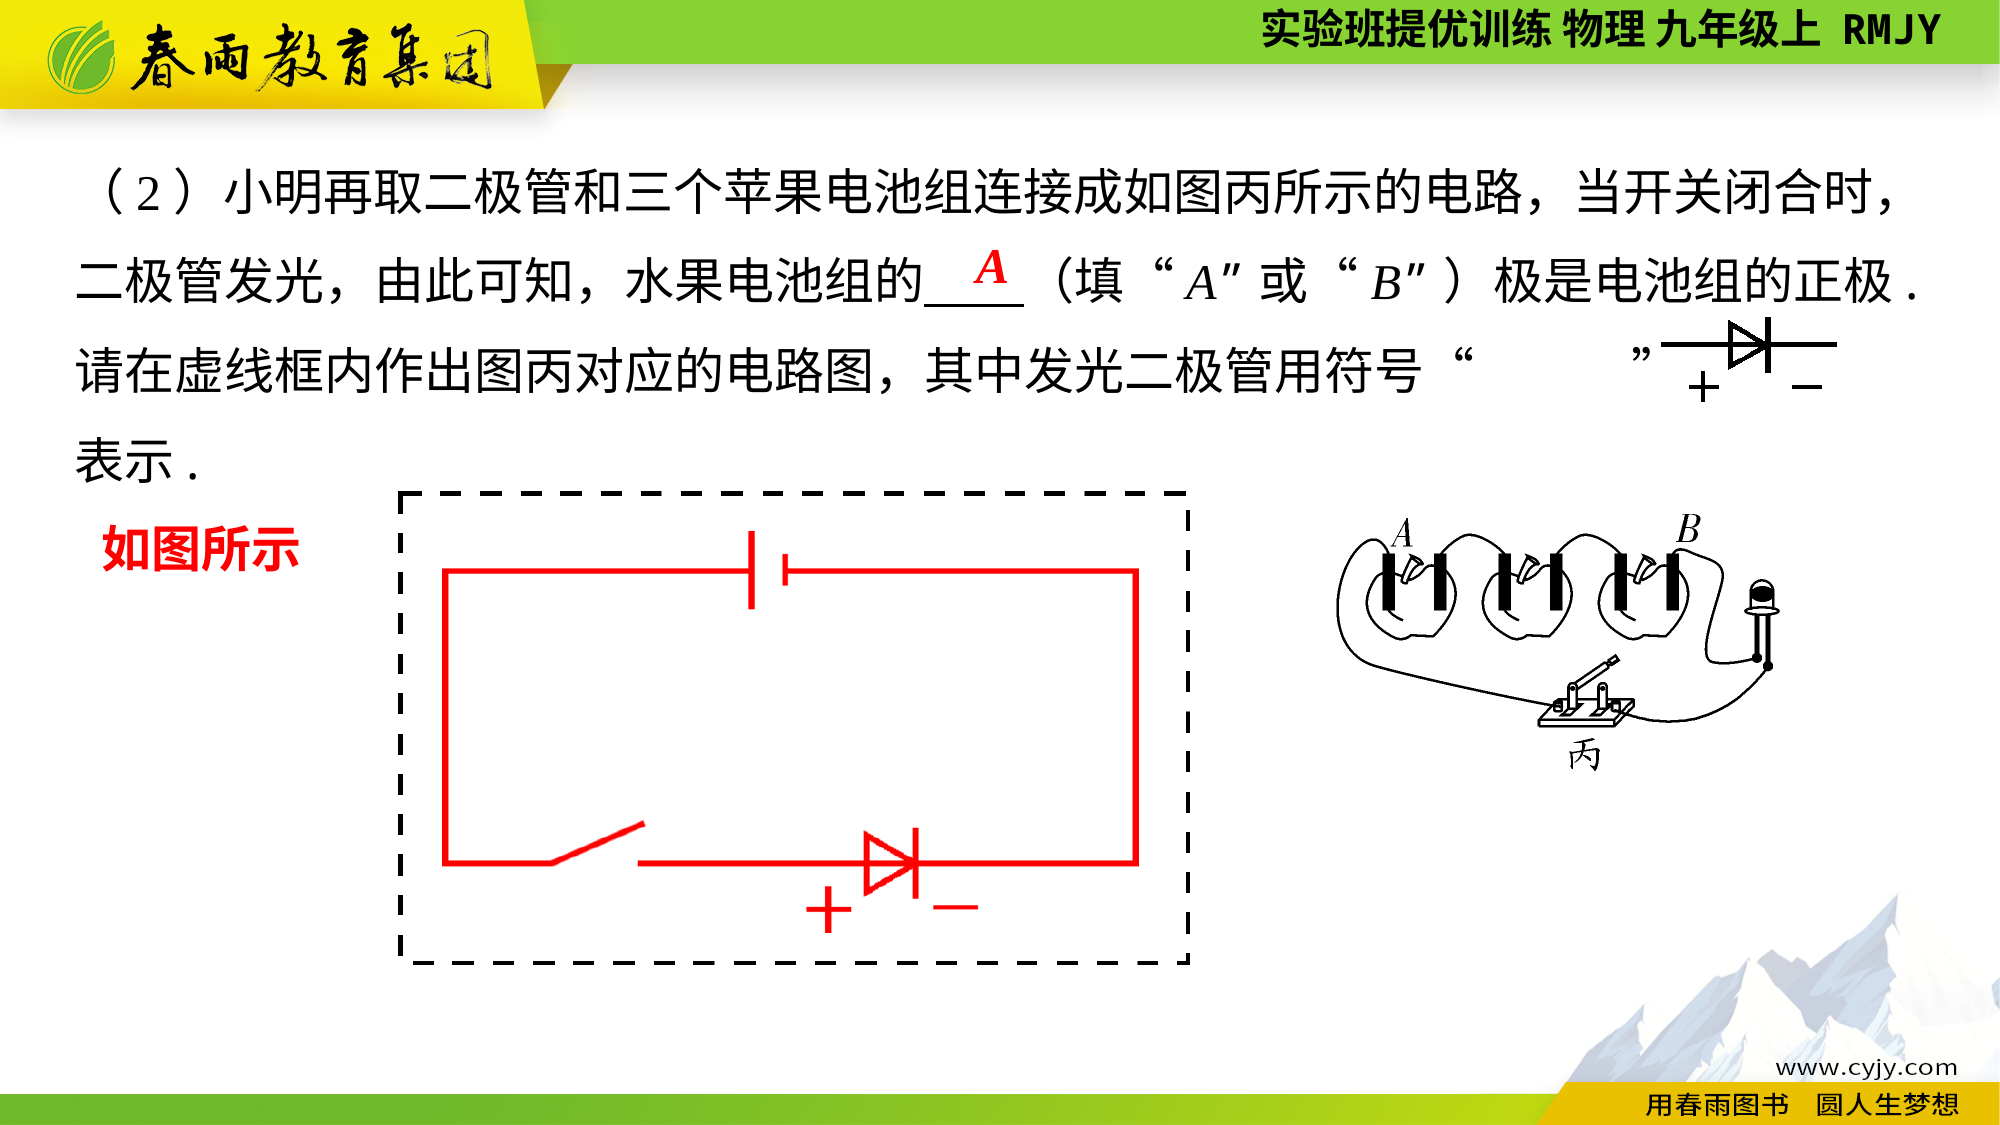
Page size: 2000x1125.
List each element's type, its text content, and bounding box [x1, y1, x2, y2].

list （2）小明再取二极管和三个苹果电池组连接成如图丙所示的电路，当开关闭合时，二极管发光，由此可知，水果电池组的 （填“A”或“B”）极是电池组的正极.请在虚线框内作出图丙对应的电路图，其中发光二极管用符号“ ” 表示. [59, 122, 1944, 502]
text_box A [961, 225, 1025, 301]
text_box 如图所示 [86, 479, 317, 585]
picture [0, 0, 2000, 1125]
